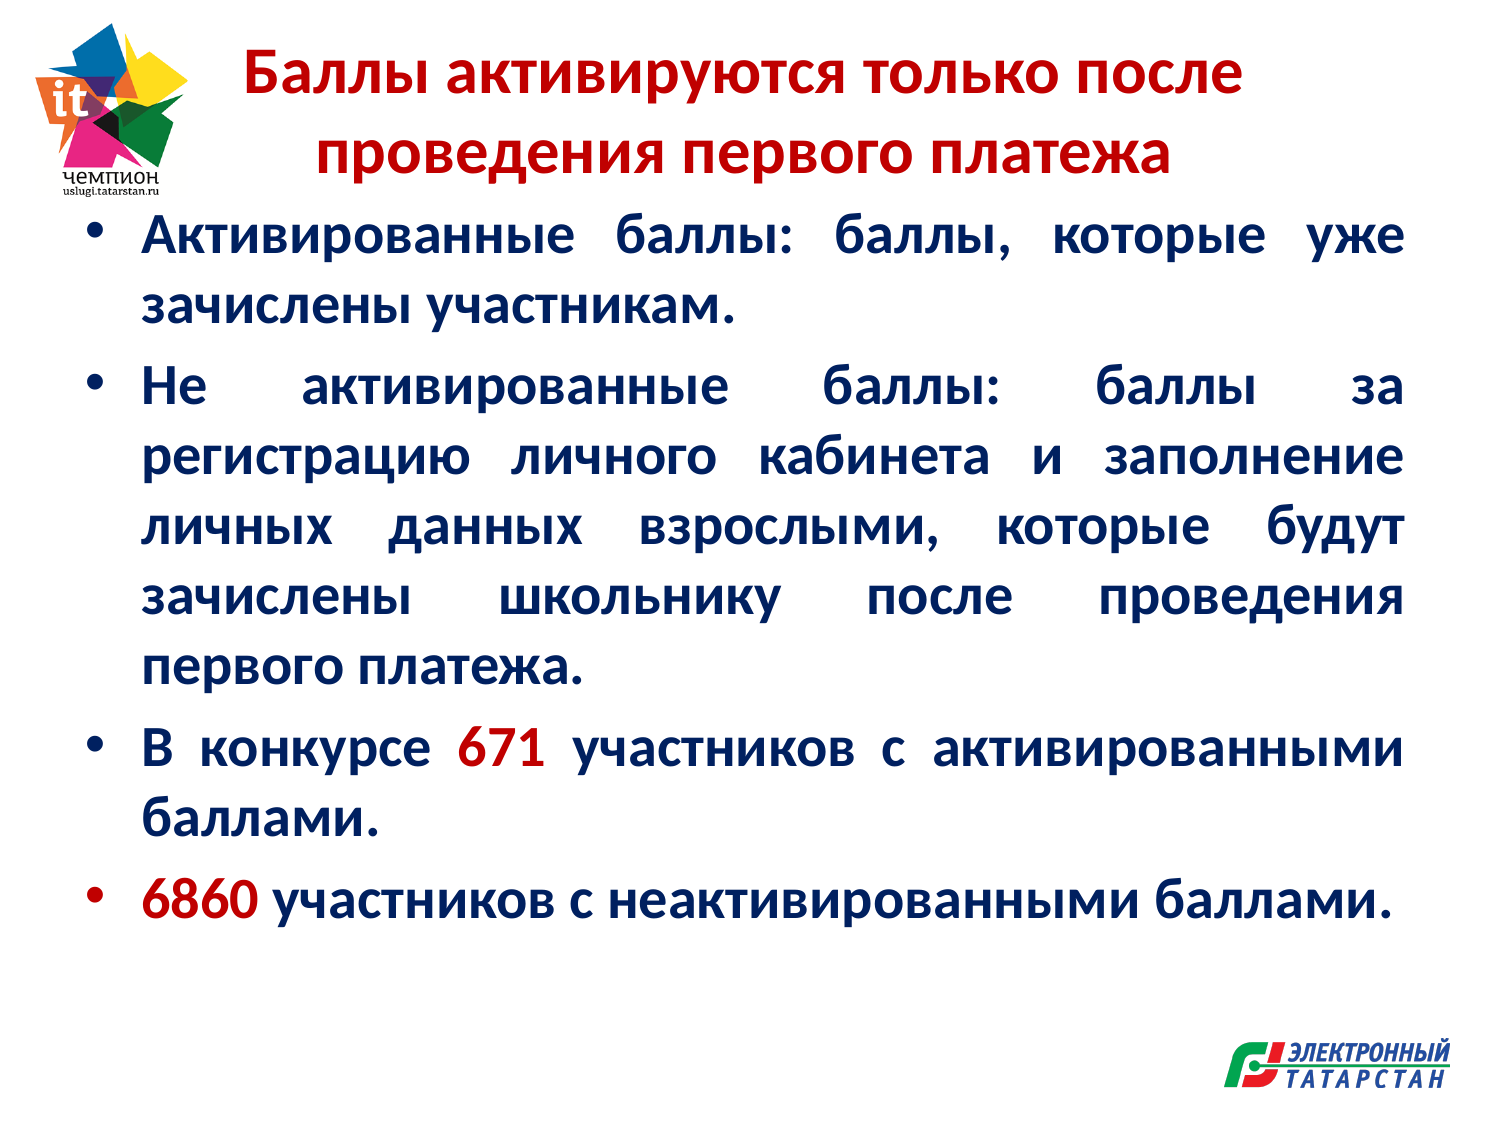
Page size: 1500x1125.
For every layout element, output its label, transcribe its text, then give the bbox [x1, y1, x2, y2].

picture [34, 23, 188, 197]
text_box Баллы активируются только после проведения первого платежа [123, 19, 1365, 194]
picture [1224, 1038, 1450, 1088]
list Активированные баллы: баллы, которые уже зачислены участникам. Не активированные баллы: баллы за регистрацию личного кабинета и заполнение личных данных взрослыми, которые будут зачислены школьнику после проведения первого платежа. В конкурсе 671 участников с активированными баллами. 6860 участников с неактивированными баллами. [70, 187, 1421, 1029]
